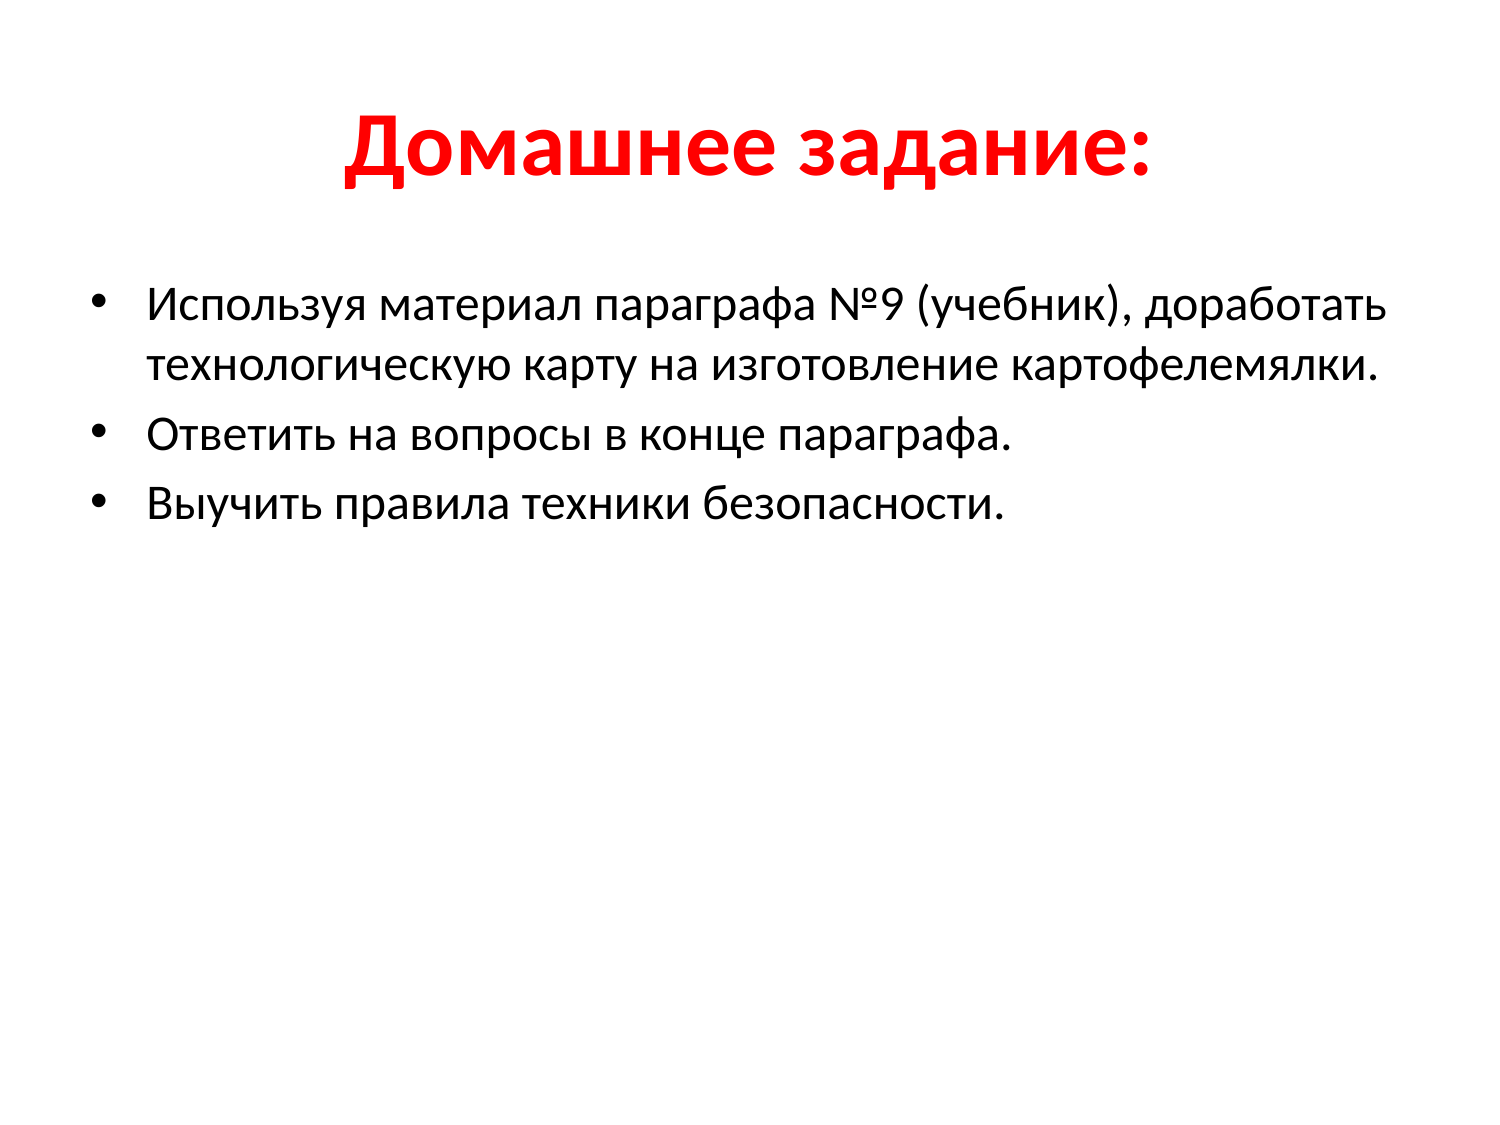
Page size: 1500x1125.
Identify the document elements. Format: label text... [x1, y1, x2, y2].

list Используя материал параграфа №9 (учебник), доработать технологическую карту на изготовление картофелемялки. Ответить на вопросы в конце параграфа. Выучить правила техники безопасности. [75, 262, 1425, 1005]
title Домашнее задание: [75, 45, 1425, 233]
